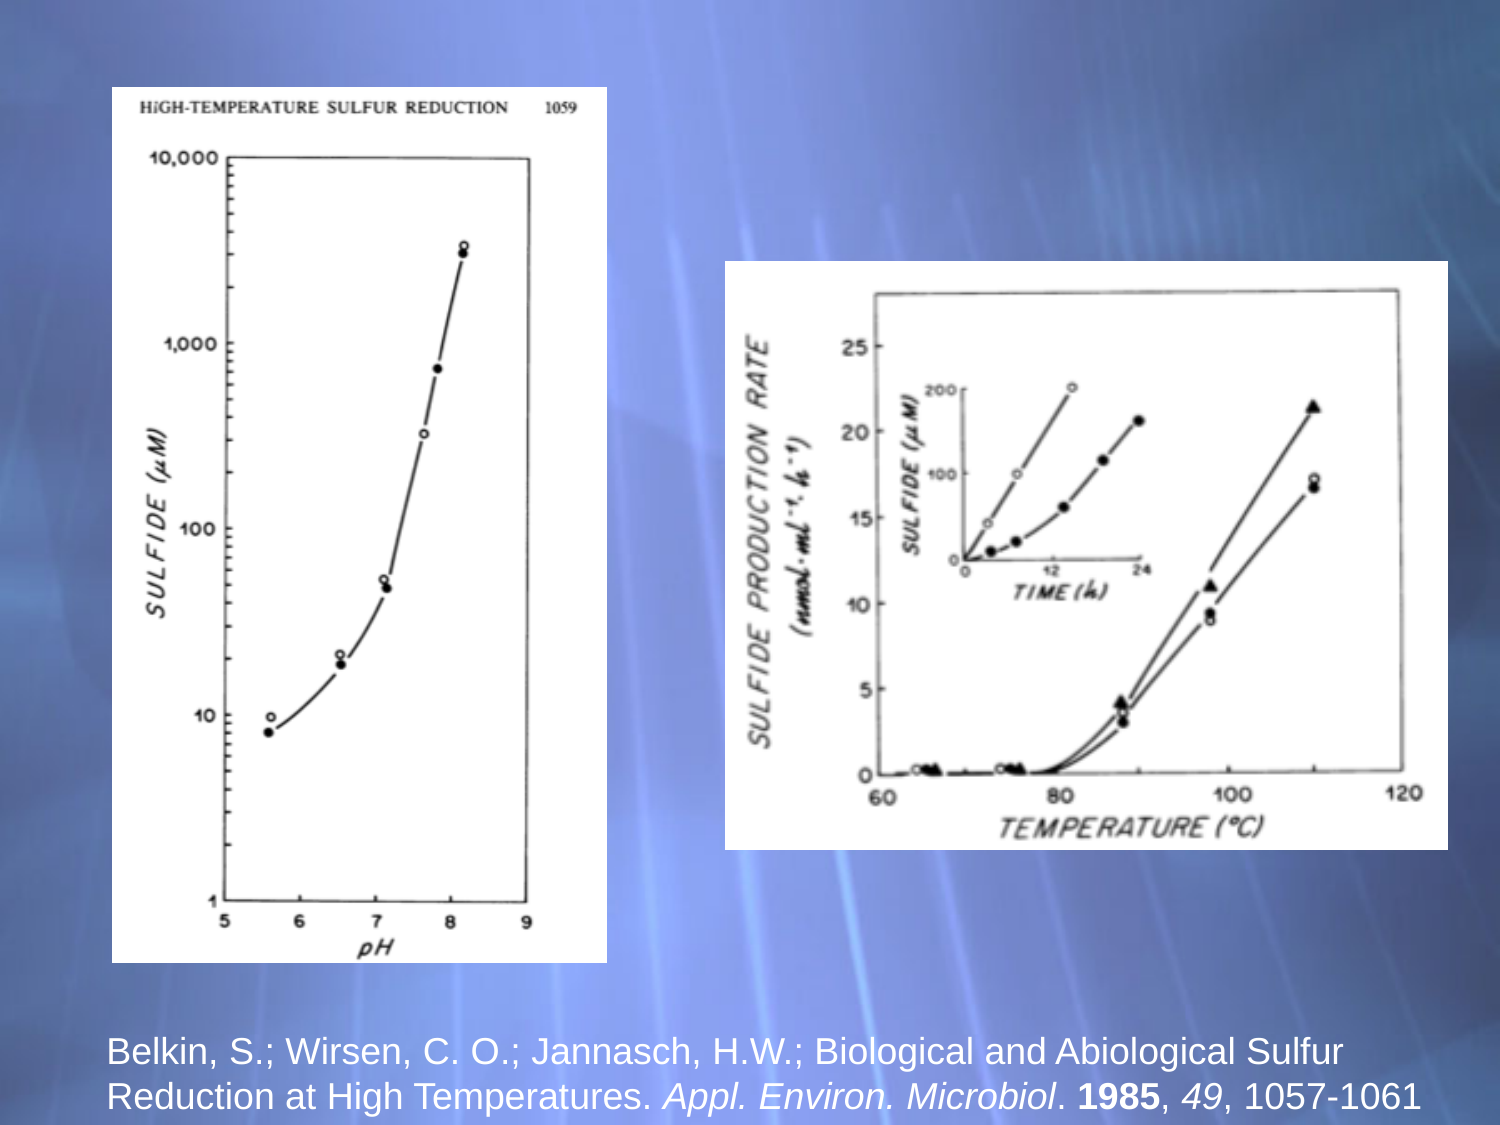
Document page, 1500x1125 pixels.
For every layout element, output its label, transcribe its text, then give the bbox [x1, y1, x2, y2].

text_box Belkin, S.; Wirsen, C. O.; Jannasch, H.W.; Biological and Abiological Sulfur Reduction at High Temperatures. Appl. Environ. Microbiol. 1985, 49, 1057-1061 [91, 1019, 1438, 1125]
picture [0, 0, 1500, 1125]
